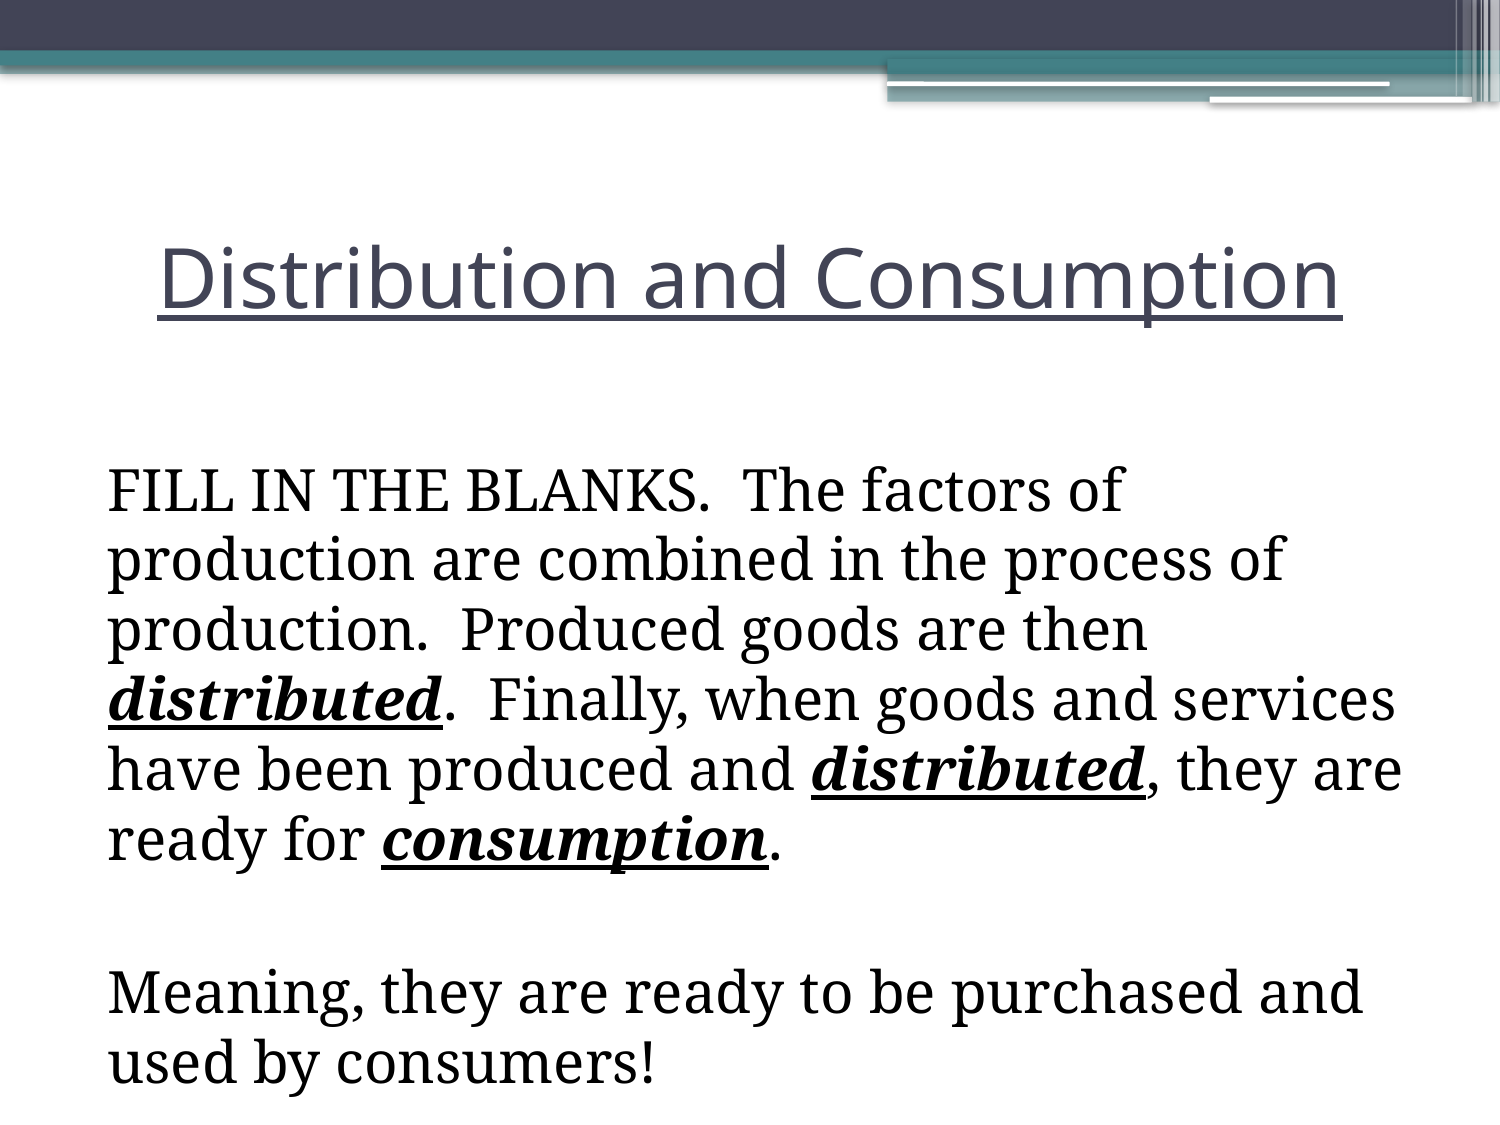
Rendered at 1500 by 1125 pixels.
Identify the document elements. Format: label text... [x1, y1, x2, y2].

list FILL IN THE BLANKS. The factors of production are combined in the process of production. Produced goods are then distributed. Finally, when goods and services have been produced and distributed, they are ready for consumption. Meaning, they are ready to be purchased and used by consumers! [75, 368, 1425, 1079]
title Distribution and Consumption [75, 187, 1425, 363]
